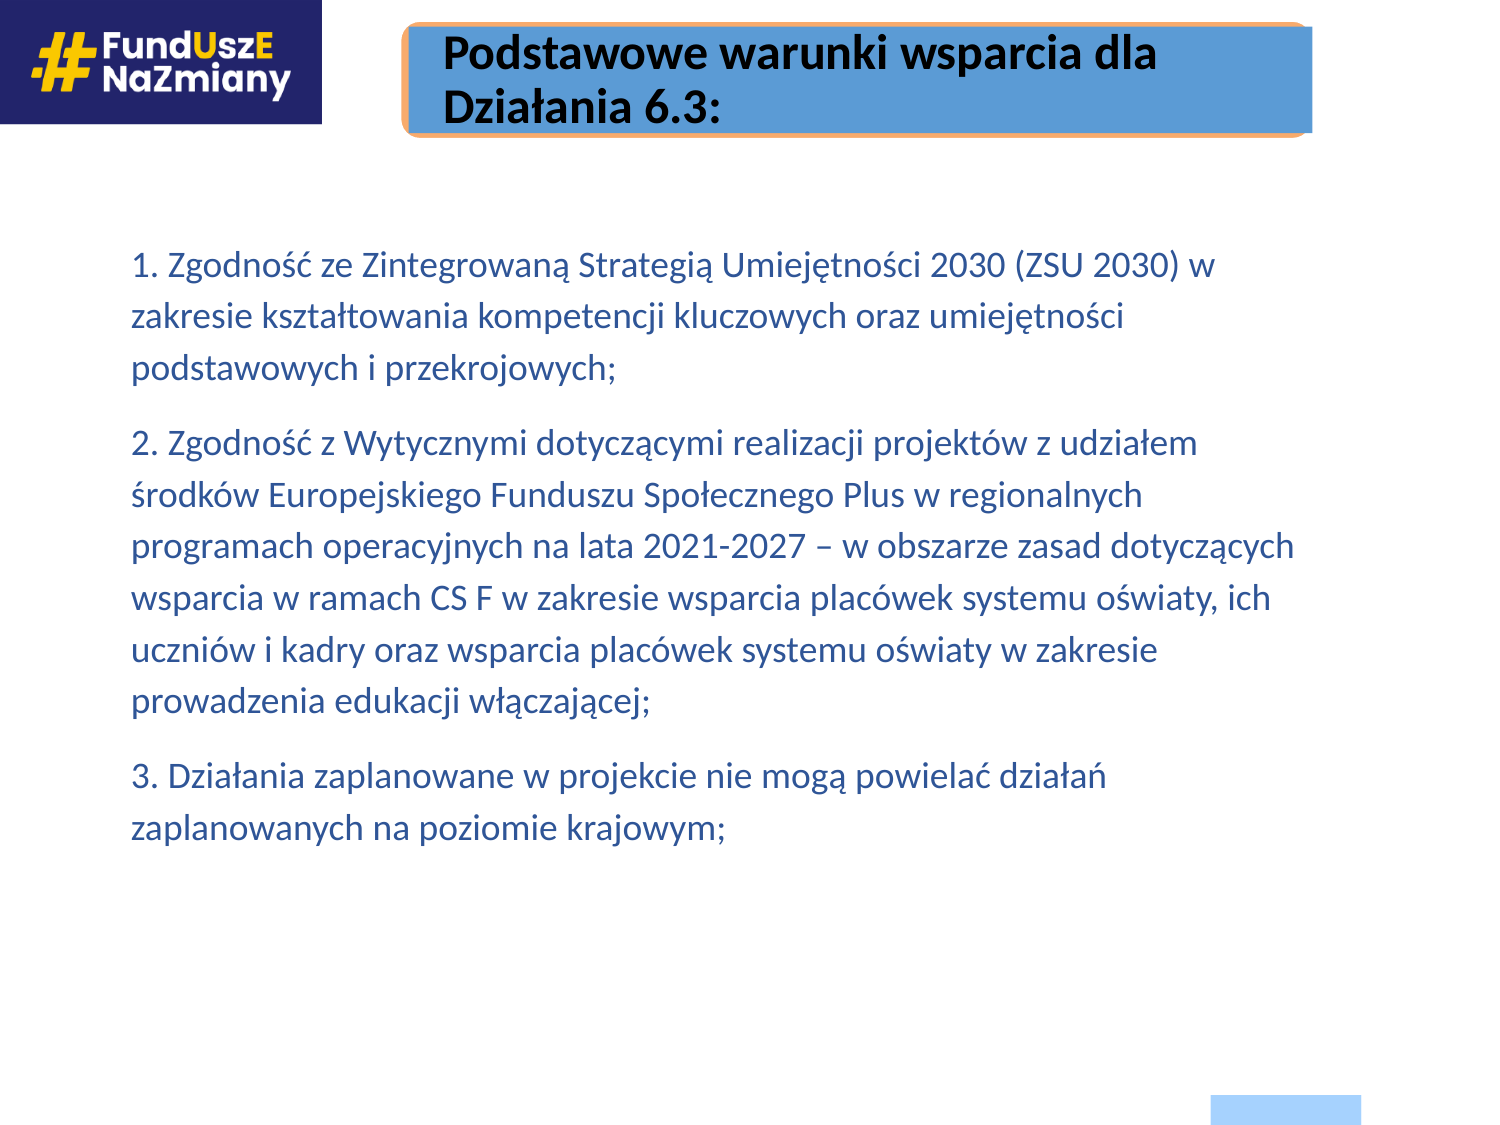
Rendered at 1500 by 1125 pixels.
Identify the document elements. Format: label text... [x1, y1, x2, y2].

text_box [400, 20, 1313, 139]
text_box 1. Zgodność ze Zintegrowaną Strategią Umiejętności 2030 (ZSU 2030) w zakresie kształtowania kompetencji kluczowych oraz umiejętności podstawowych i przekrojowych; 2. Zgodność z Wytycznymi dotyczącymi realizacji projektów z udziałem środków Europejskiego Funduszu Społecznego Plus w regionalnych programach operacyjnych na lata 2021-2027 – w obszarze zasad dotyczących wsparcia w ramach CS F w zakresie wsparcia placówek systemu oświaty, ich uczniów i kadry oraz wsparcia placówek systemu oświaty w zakresie prowadzenia edukacji włączającej; 3. Działania zaplanowane w projekcie nie mogą powielać działań zaplanowanych na poziomie krajowym; [116, 157, 1313, 1036]
picture [0, 0, 1500, 1125]
